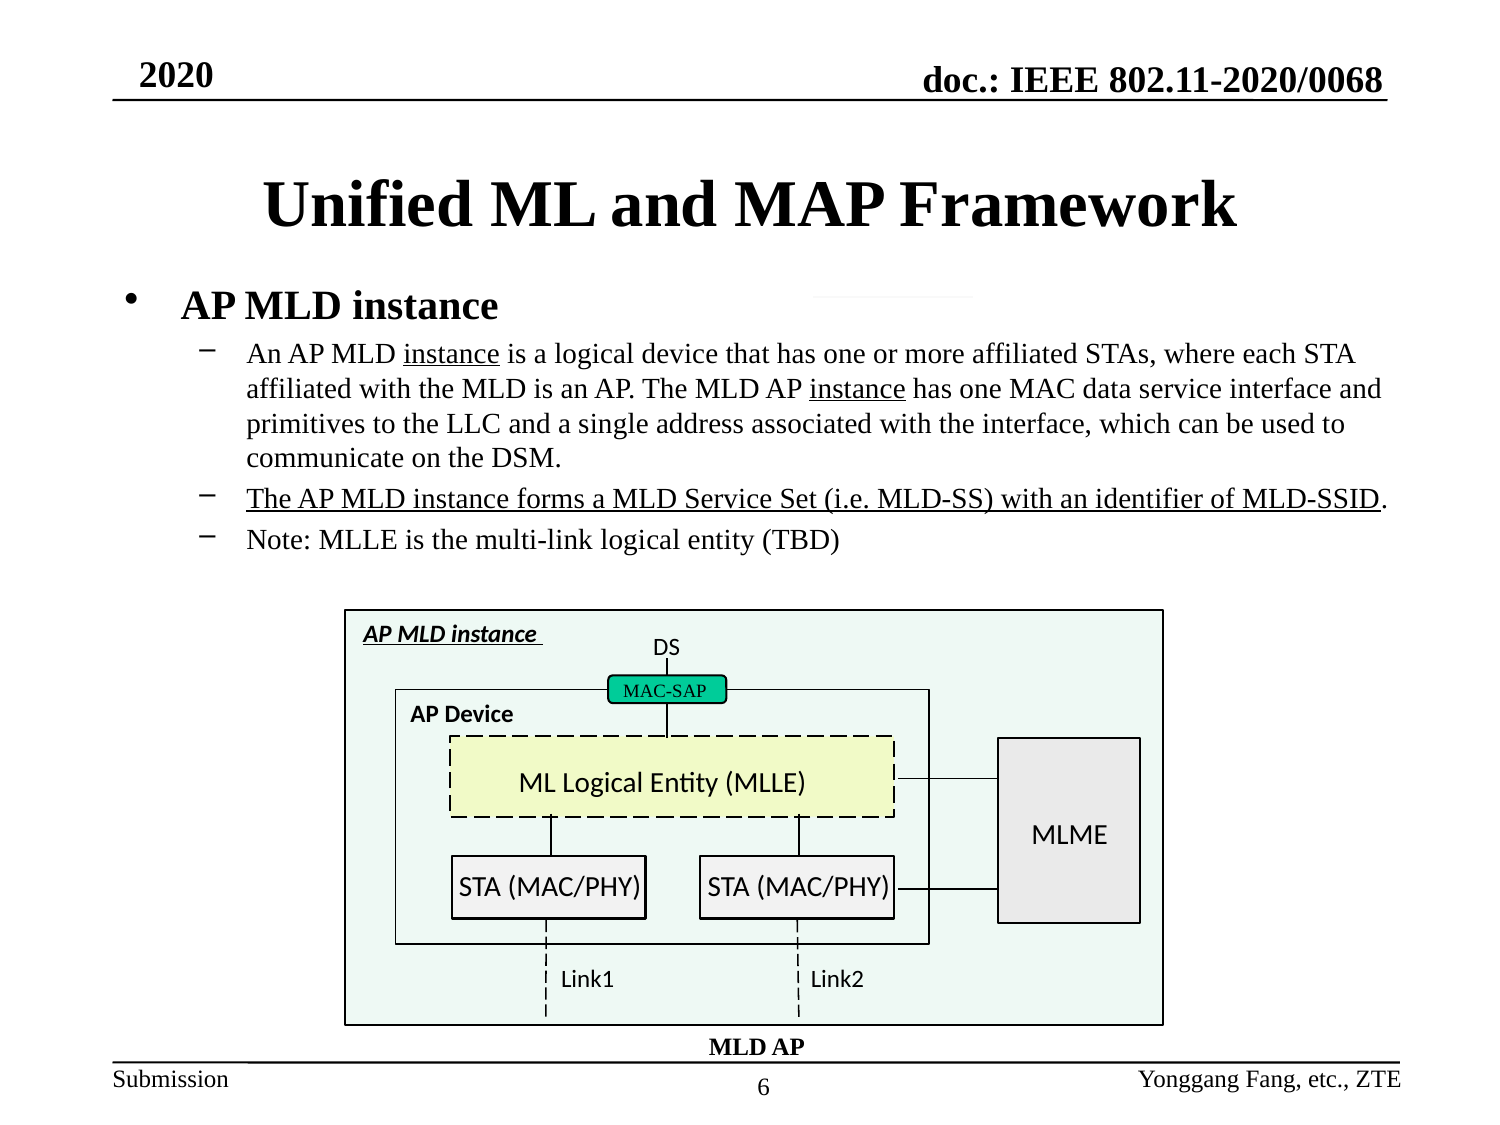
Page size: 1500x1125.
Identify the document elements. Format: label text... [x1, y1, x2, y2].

text_box MLD AP [693, 1034, 820, 1068]
list AP MLD instance An AP MLD instance is a logical device that has one or more affiliated STAs, where each STA affiliated with the MLD is an AP. The MLD AP instance has one MAC data service interface and primitives to the LLC and a single address associated with the interface, which can be used to communicate on the DSM. The AP MLD instance forms a MLD Service Set (i.e. MLD-SS) with an identifier of MLD-SSID. Note: MLLE is the multi-link logical entity (TBD) [109, 270, 1436, 597]
slide_number 6 [756, 1070, 770, 1101]
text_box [344, 609, 1164, 1026]
footer Yonggang Fang, etc., ZTE [1134, 1061, 1402, 1093]
title Unified ML and MAP Framework [88, 112, 1412, 288]
